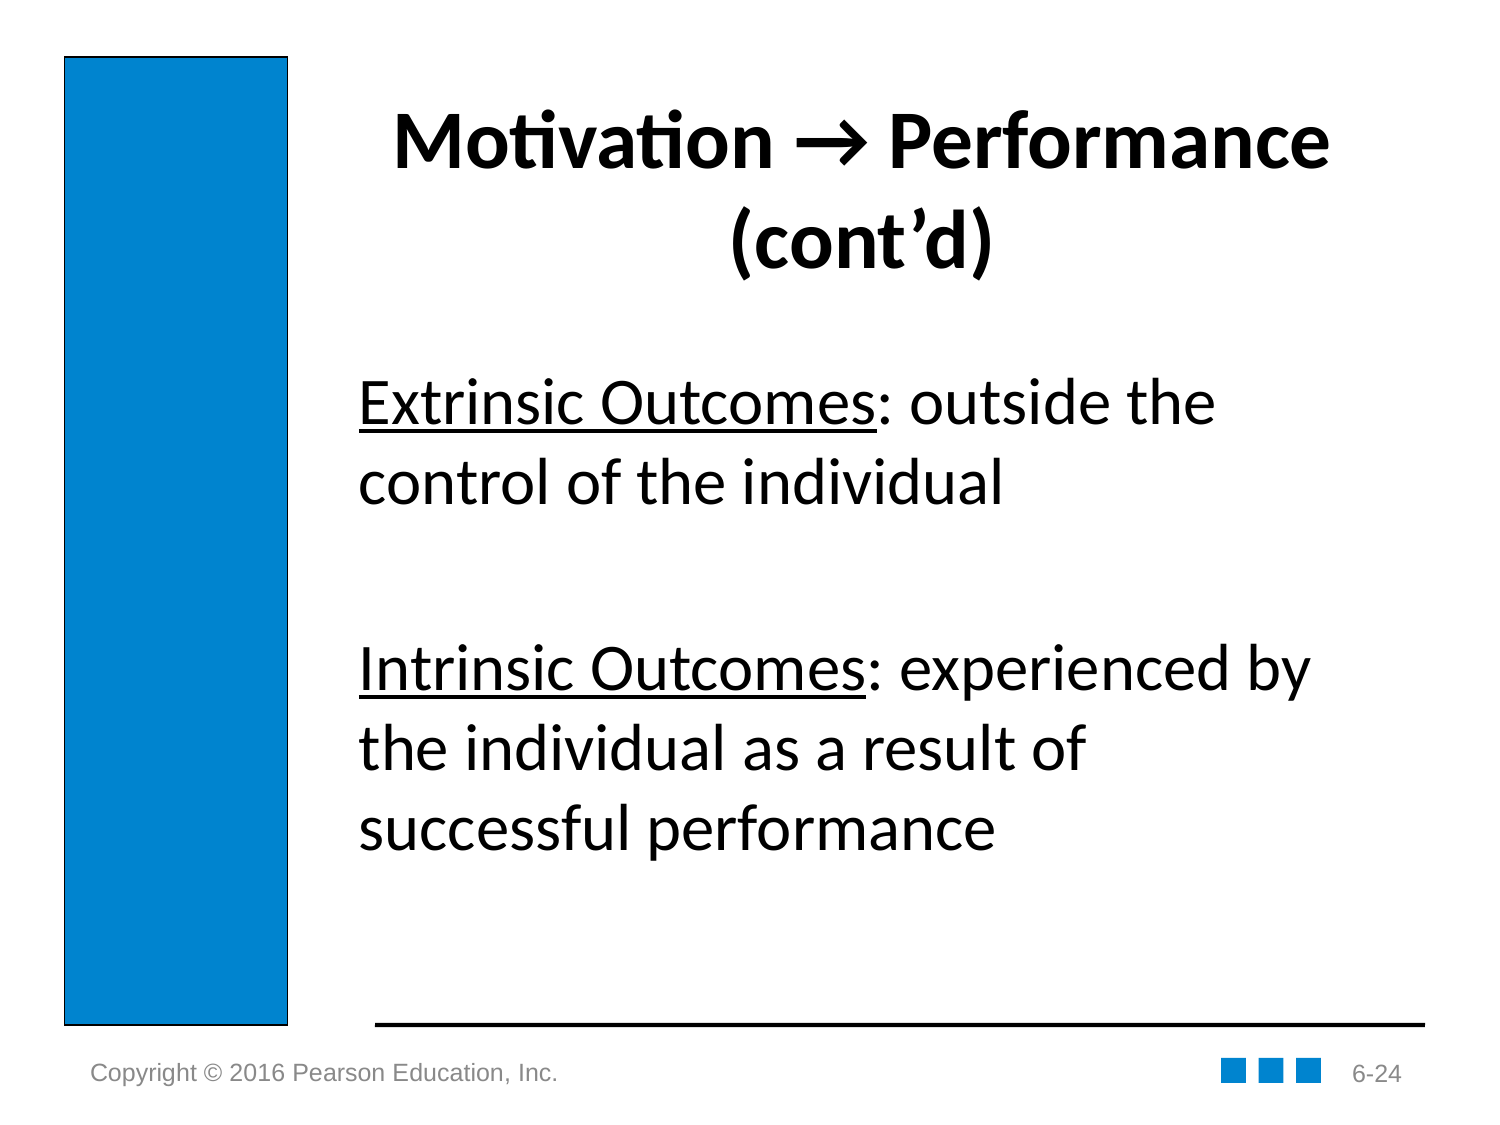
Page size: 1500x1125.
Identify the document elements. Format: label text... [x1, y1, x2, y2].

title Motivation → Performance (cont’d) [300, 45, 1425, 326]
list Extrinsic Outcomes: outside the control of the individual Intrinsic Outcomes: experienced by the individual as a result of successful performance [343, 350, 1382, 938]
text_box [1296, 1057, 1321, 1083]
text_box [64, 56, 288, 1025]
text_box 6-24 [1333, 1050, 1421, 1095]
text_box Copyright © 2016 Pearson Education, Inc. [75, 1055, 625, 1088]
text_box [1221, 1057, 1246, 1083]
text_box [1258, 1057, 1284, 1083]
